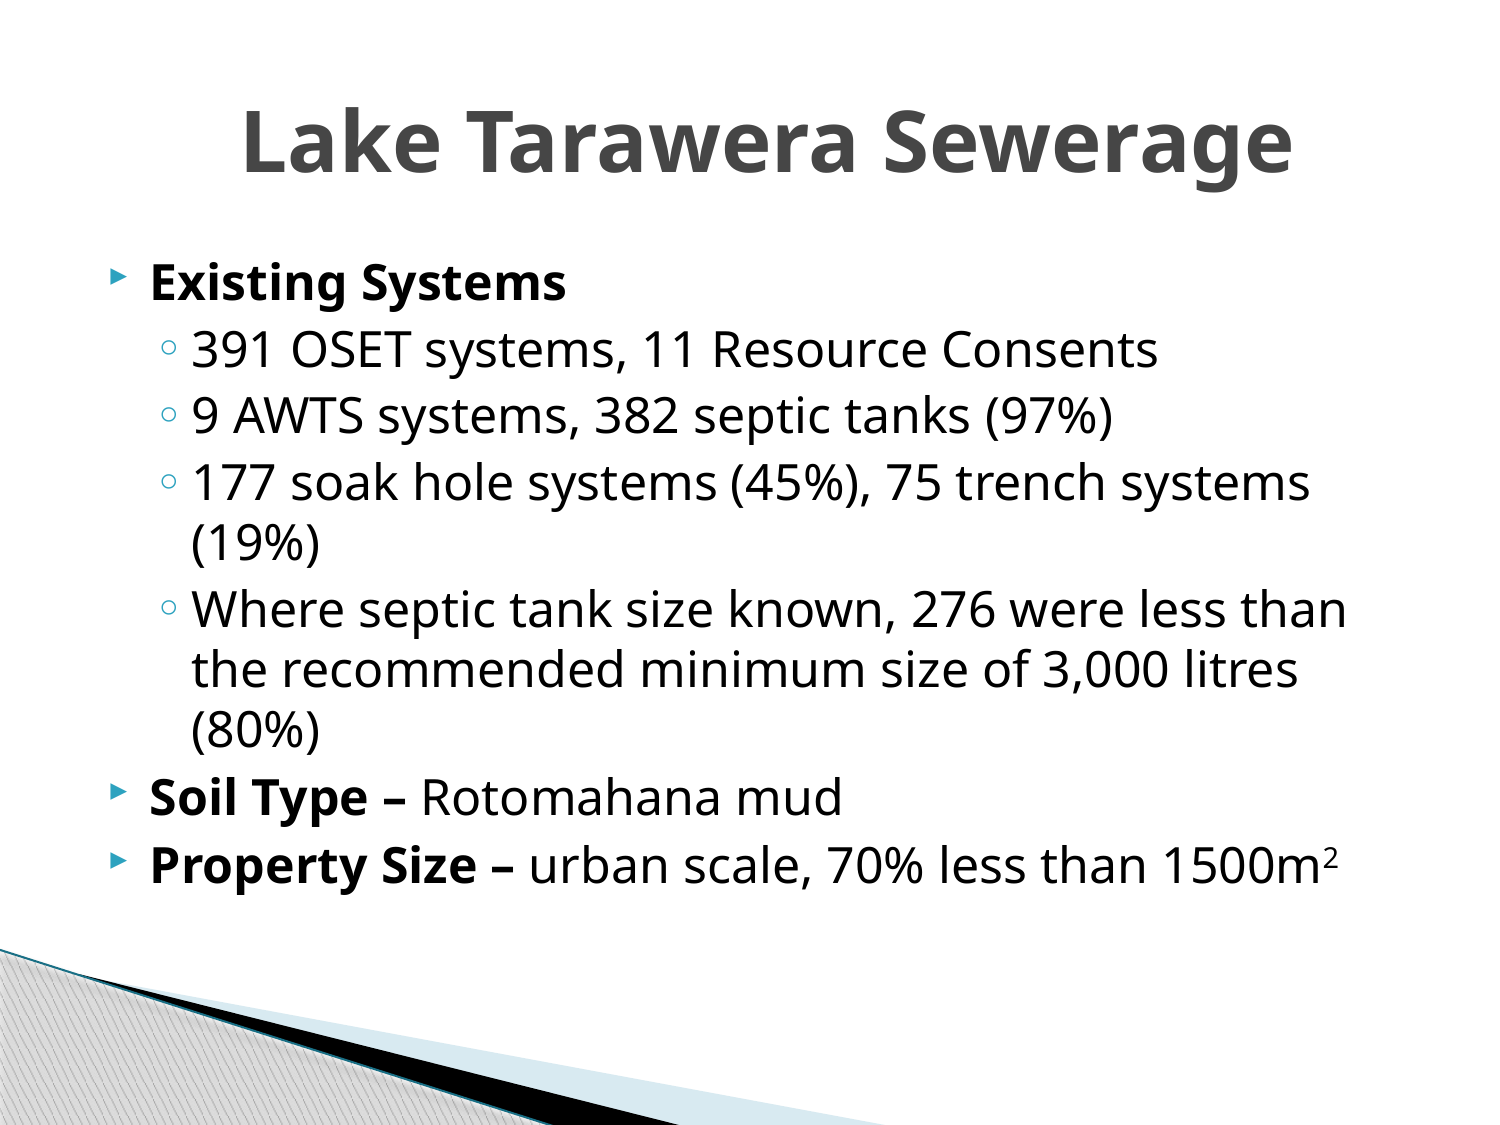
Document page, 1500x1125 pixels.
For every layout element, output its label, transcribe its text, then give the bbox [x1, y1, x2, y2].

list Existing Systems 391 OSET systems, 11 Resource Consents 9 AWTS systems, 382 septic tanks (97%) 177 soak hole systems (45%), 75 trench systems (19%) Where septic tank size known, 276 were less than the recommended minimum size of 3,000 litres (80%) Soil Type – Rotomahana mud Property Size – urban scale, 70% less than 1500m2 [75, 243, 1425, 1113]
title Lake Tarawera Sewerage [75, 45, 1425, 233]
